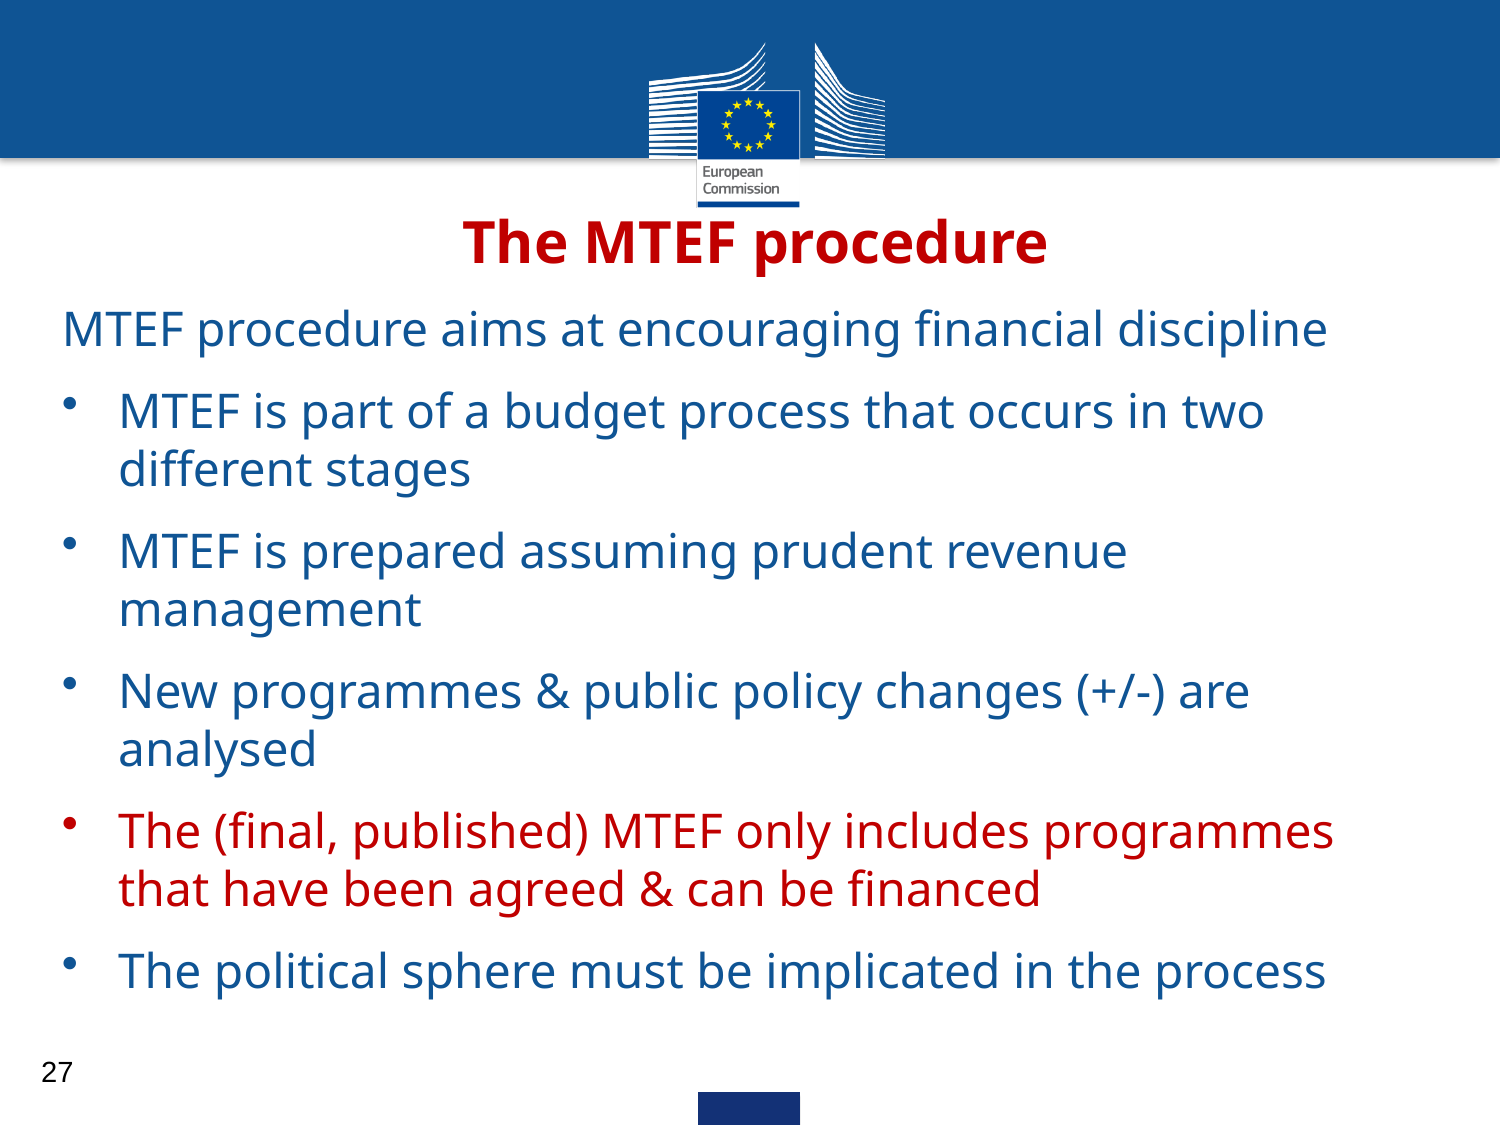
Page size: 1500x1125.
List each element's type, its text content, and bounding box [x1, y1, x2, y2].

list MTEF procedure aims at encouraging financial discipline MTEF is part of a budget process that occurs in two different stages MTEF is prepared assuming prudent revenue management New programmes & public policy changes (+/-) are analysed The (final, published) MTEF only includes programmes that have been agreed & can be financed The political sphere must be implicated in the process [46, 290, 1453, 1069]
slide_number 27 [15, 1045, 89, 1124]
title The MTEF procedure [88, 172, 1439, 290]
picture [649, 42, 885, 172]
